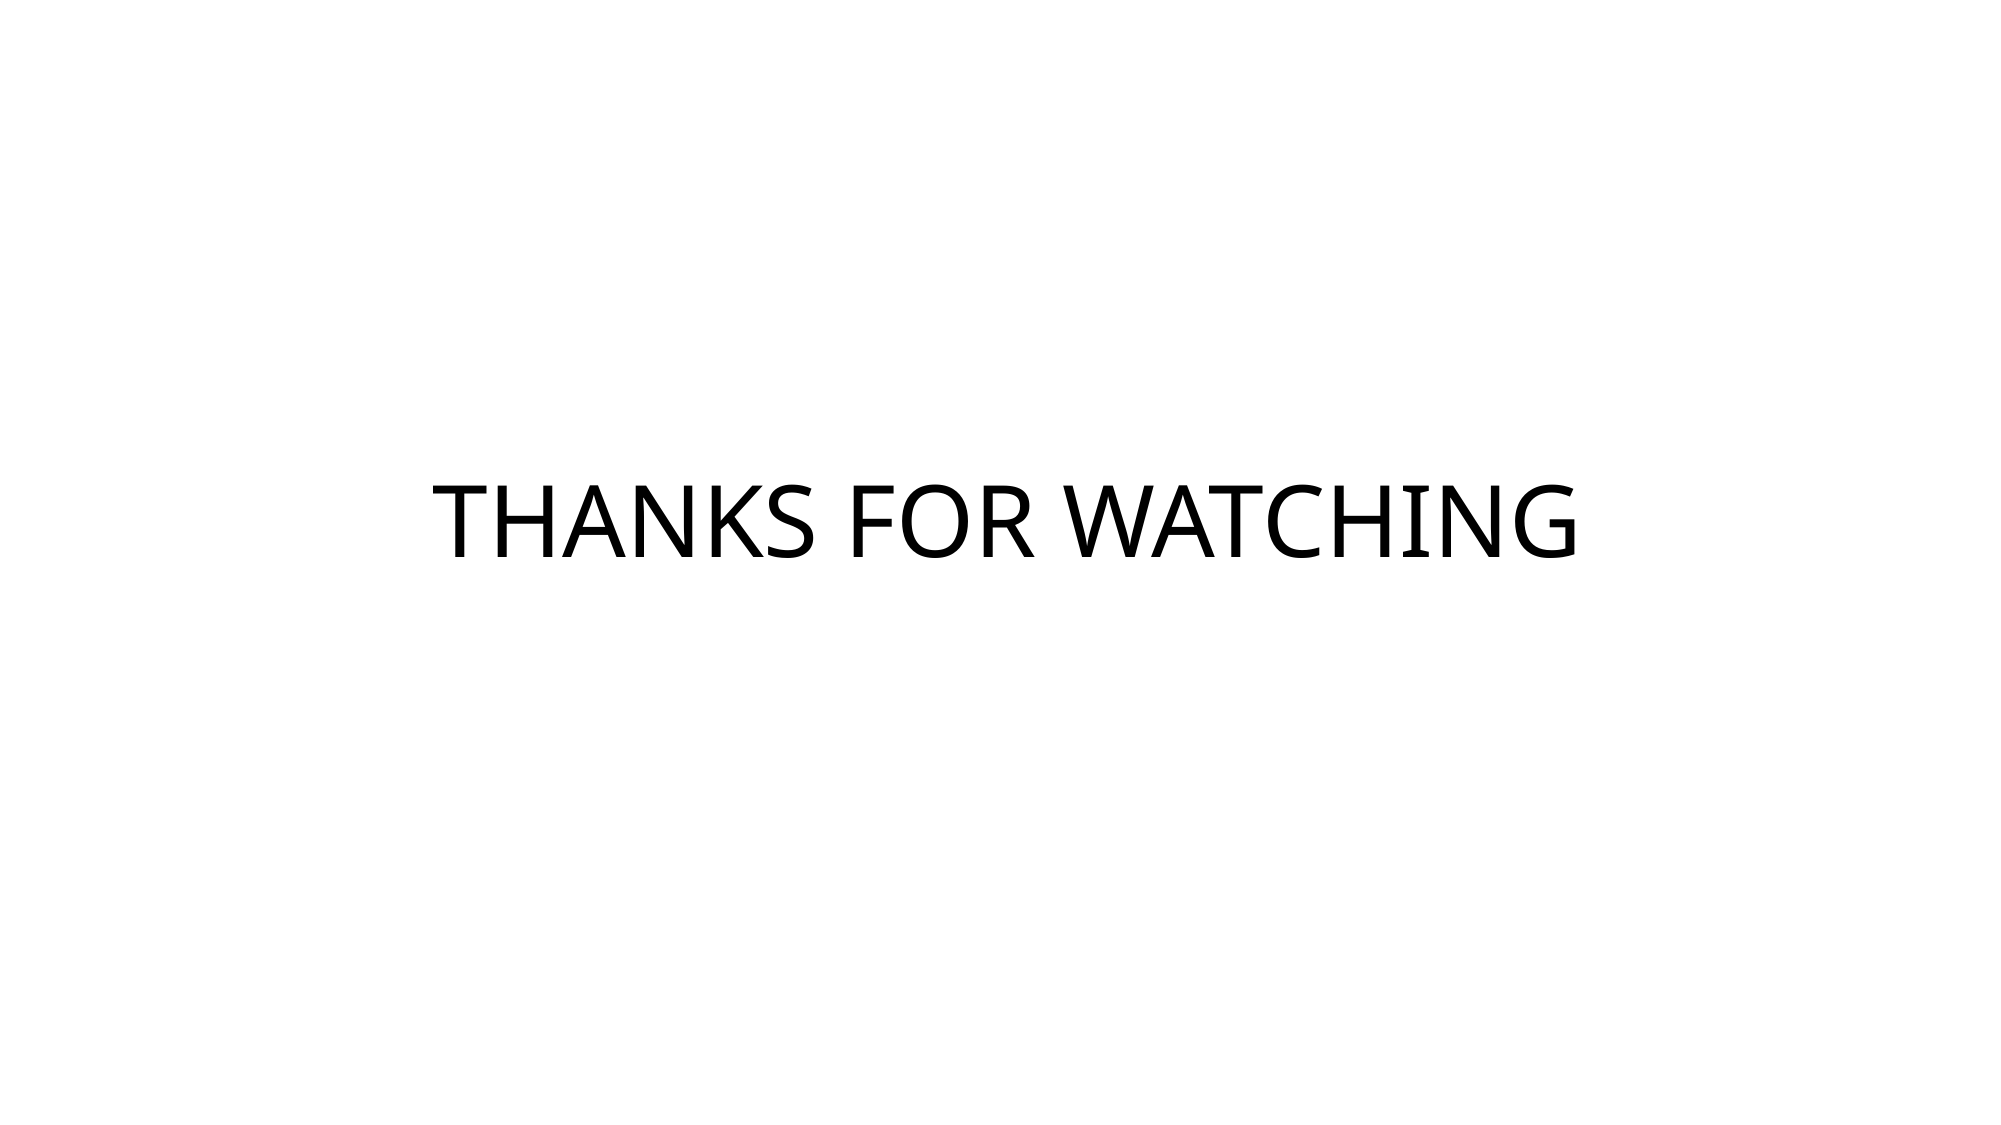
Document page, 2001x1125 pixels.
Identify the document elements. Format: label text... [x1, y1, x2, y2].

text_box THANKS FOR WATCHING [41, 450, 1975, 585]
